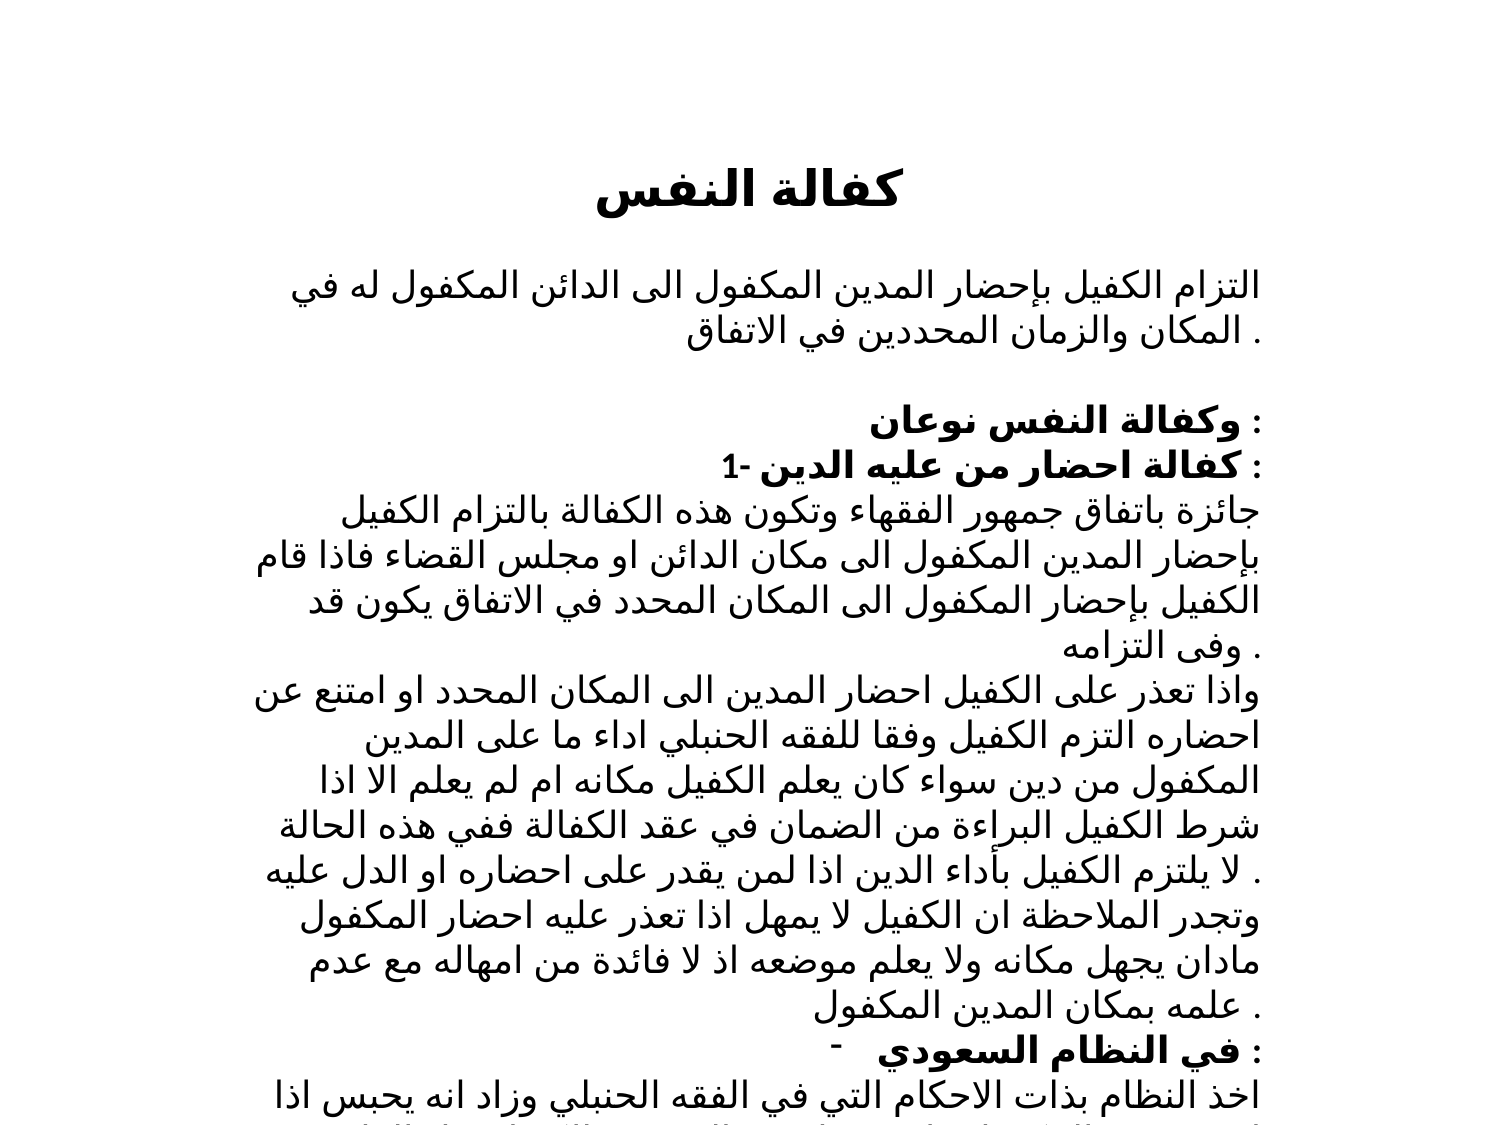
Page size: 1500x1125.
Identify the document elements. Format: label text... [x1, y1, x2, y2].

text_box كفالة النفس التزام الكفيل بإحضار المدين المكفول الى الدائن المكفول له في المكان والزمان المحددين في الاتفاق . وكفالة النفس نوعان : 1- كفالة احضار من عليه الدين : جائزة باتفاق جمهور الفقهاء وتكون هذه الكفالة بالتزام الكفيل بإحضار المدين المكفول الى مكان الدائن او مجلس القضاء فاذا قام الكفيل بإحضار المكفول الى المكان المحدد في الاتفاق يكون قد وفى التزامه . واذا تعذر على الكفيل احضار المدين الى المكان المحدد او امتنع عن احضاره التزم الكفيل وفقا للفقه الحنبلي اداء ما على المدين المكفول من دين سواء كان يعلم الكفيل مكانه ام لم يعلم الا اذا شرط الكفيل البراءة من الضمان في عقد الكفالة ففي هذه الحالة لا يلتزم الكفيل بأداء الدين اذا لمن يقدر على احضاره او الدل عليه . وتجدر الملاحظة ان الكفيل لا يمهل اذا تعذر عليه احضار المكفول مادان يجهل مكانه ولا يعلم موضعه اذ لا فائدة من امهاله مع عدم علمه بمكان المدين المكفول . في النظام السعودي : اخذ النظام بذات الاحكام التي في الفقه الحنبلي وزاد انه يحبس اذا لم يؤد دين المكفول ولا يصح استعجال حبس الكفيل قبل الزامه شرعا بأداء المكفول به. [242, 148, 1270, 1125]
